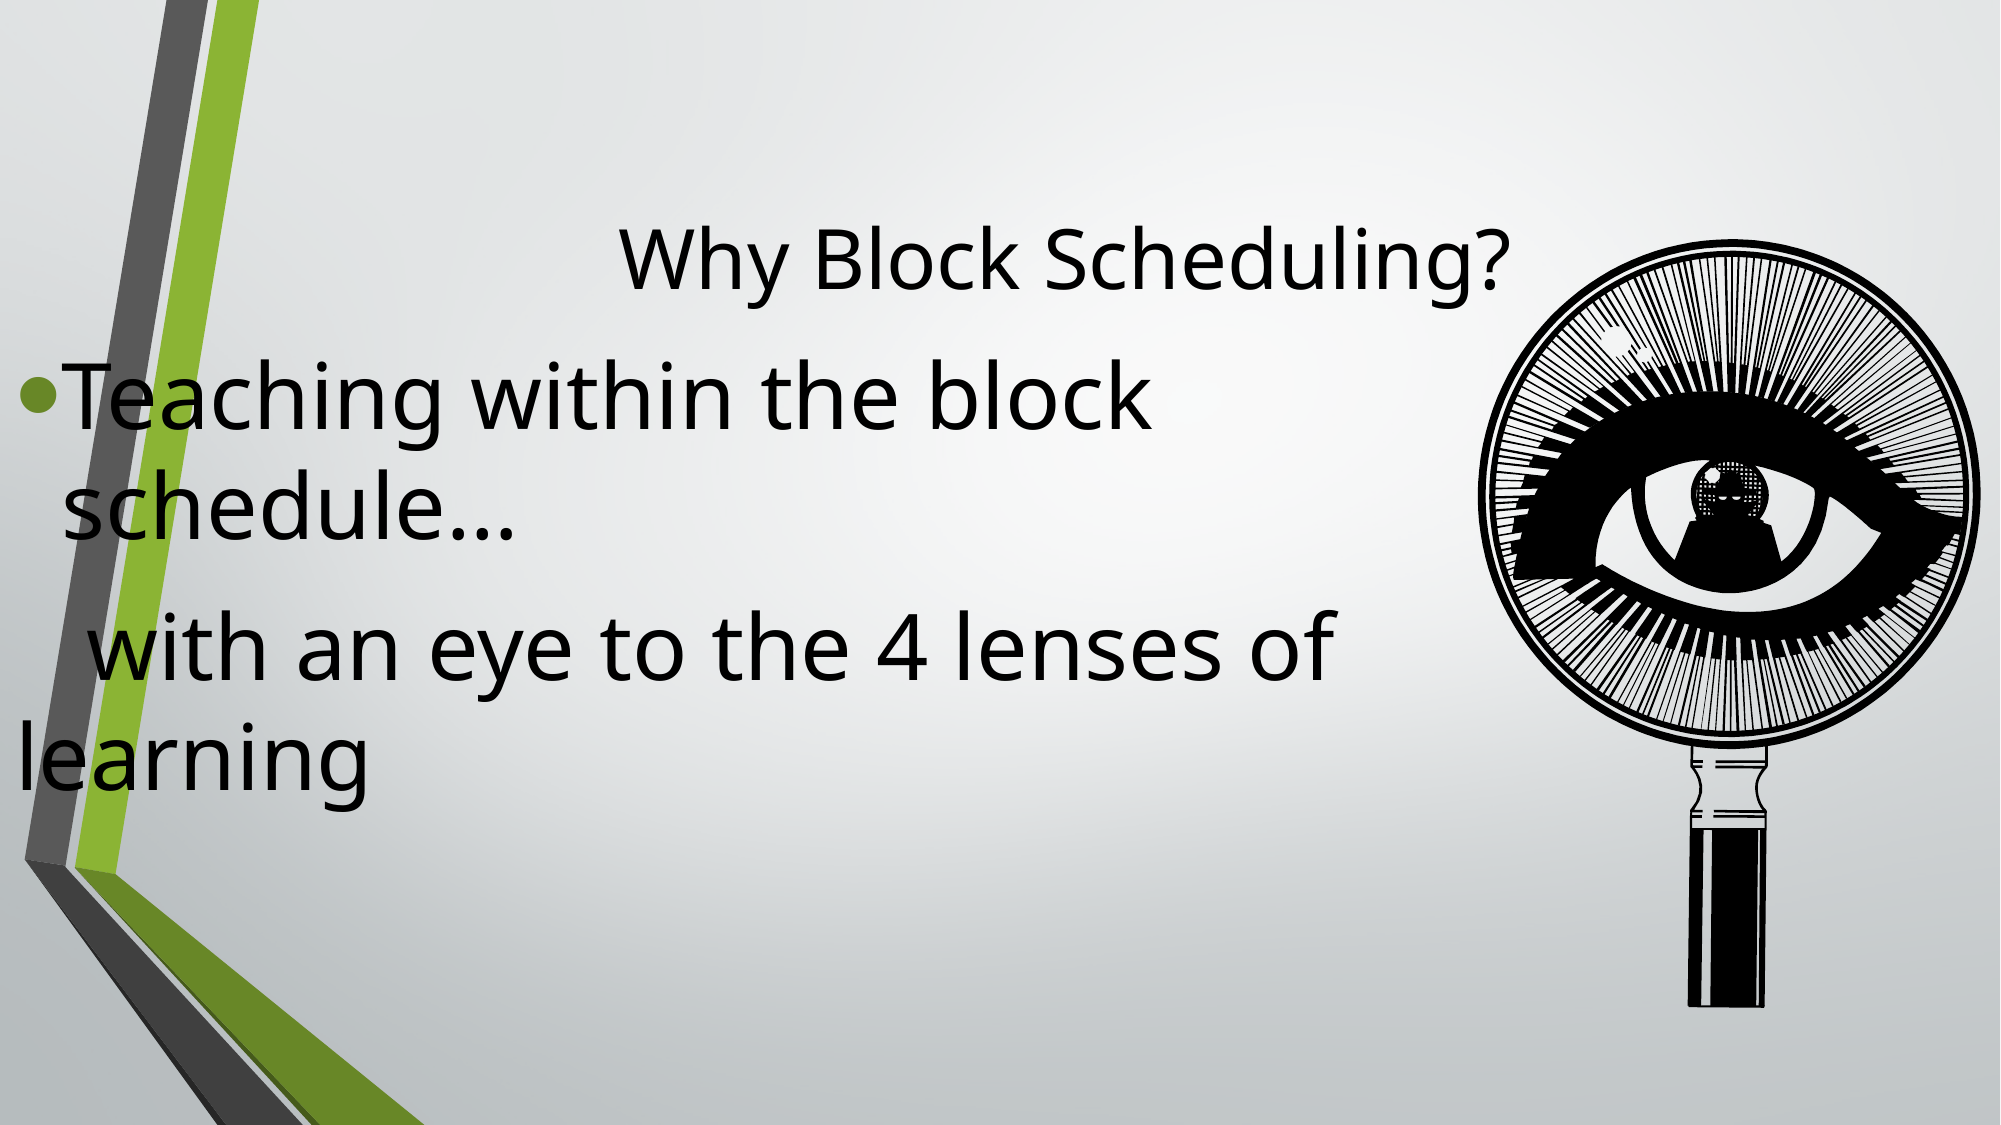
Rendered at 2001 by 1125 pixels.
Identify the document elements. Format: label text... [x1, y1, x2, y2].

title Why Block Scheduling? [243, 112, 1887, 399]
list Teaching within the block schedule… with an eye to the 4 lenses of learning [0, 399, 1477, 913]
picture [1477, 238, 1982, 1008]
